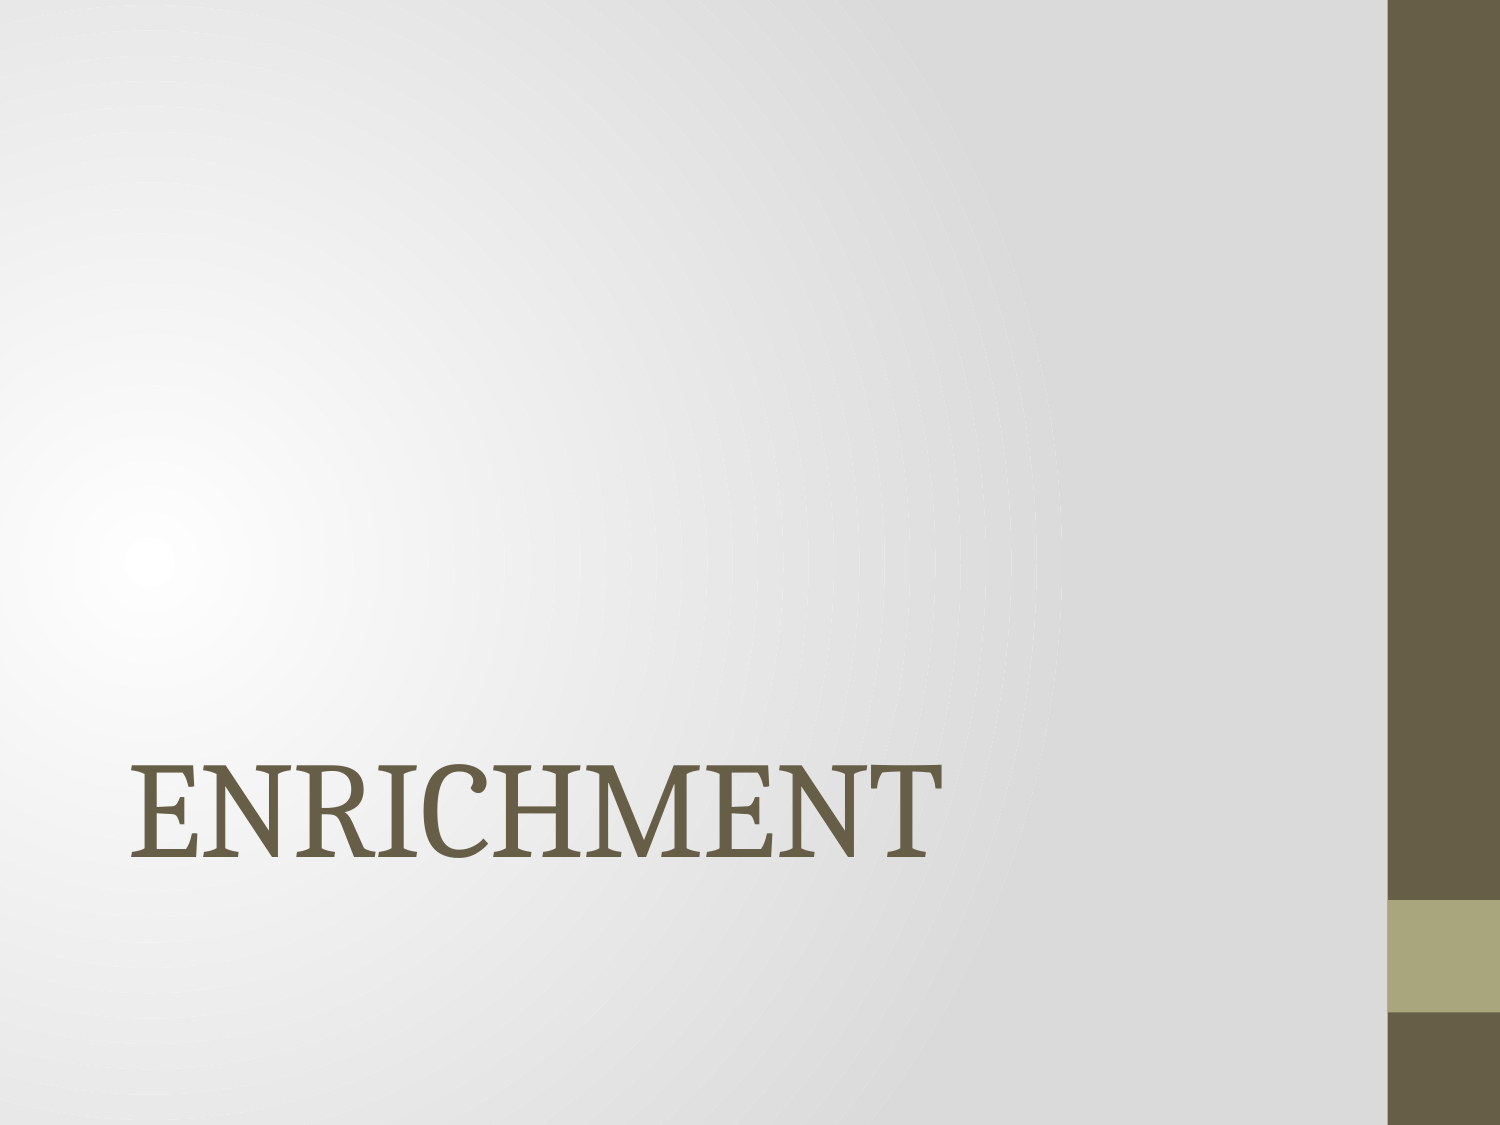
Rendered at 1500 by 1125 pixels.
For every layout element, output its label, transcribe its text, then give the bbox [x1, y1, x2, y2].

title enrichment [112, 712, 1369, 905]
